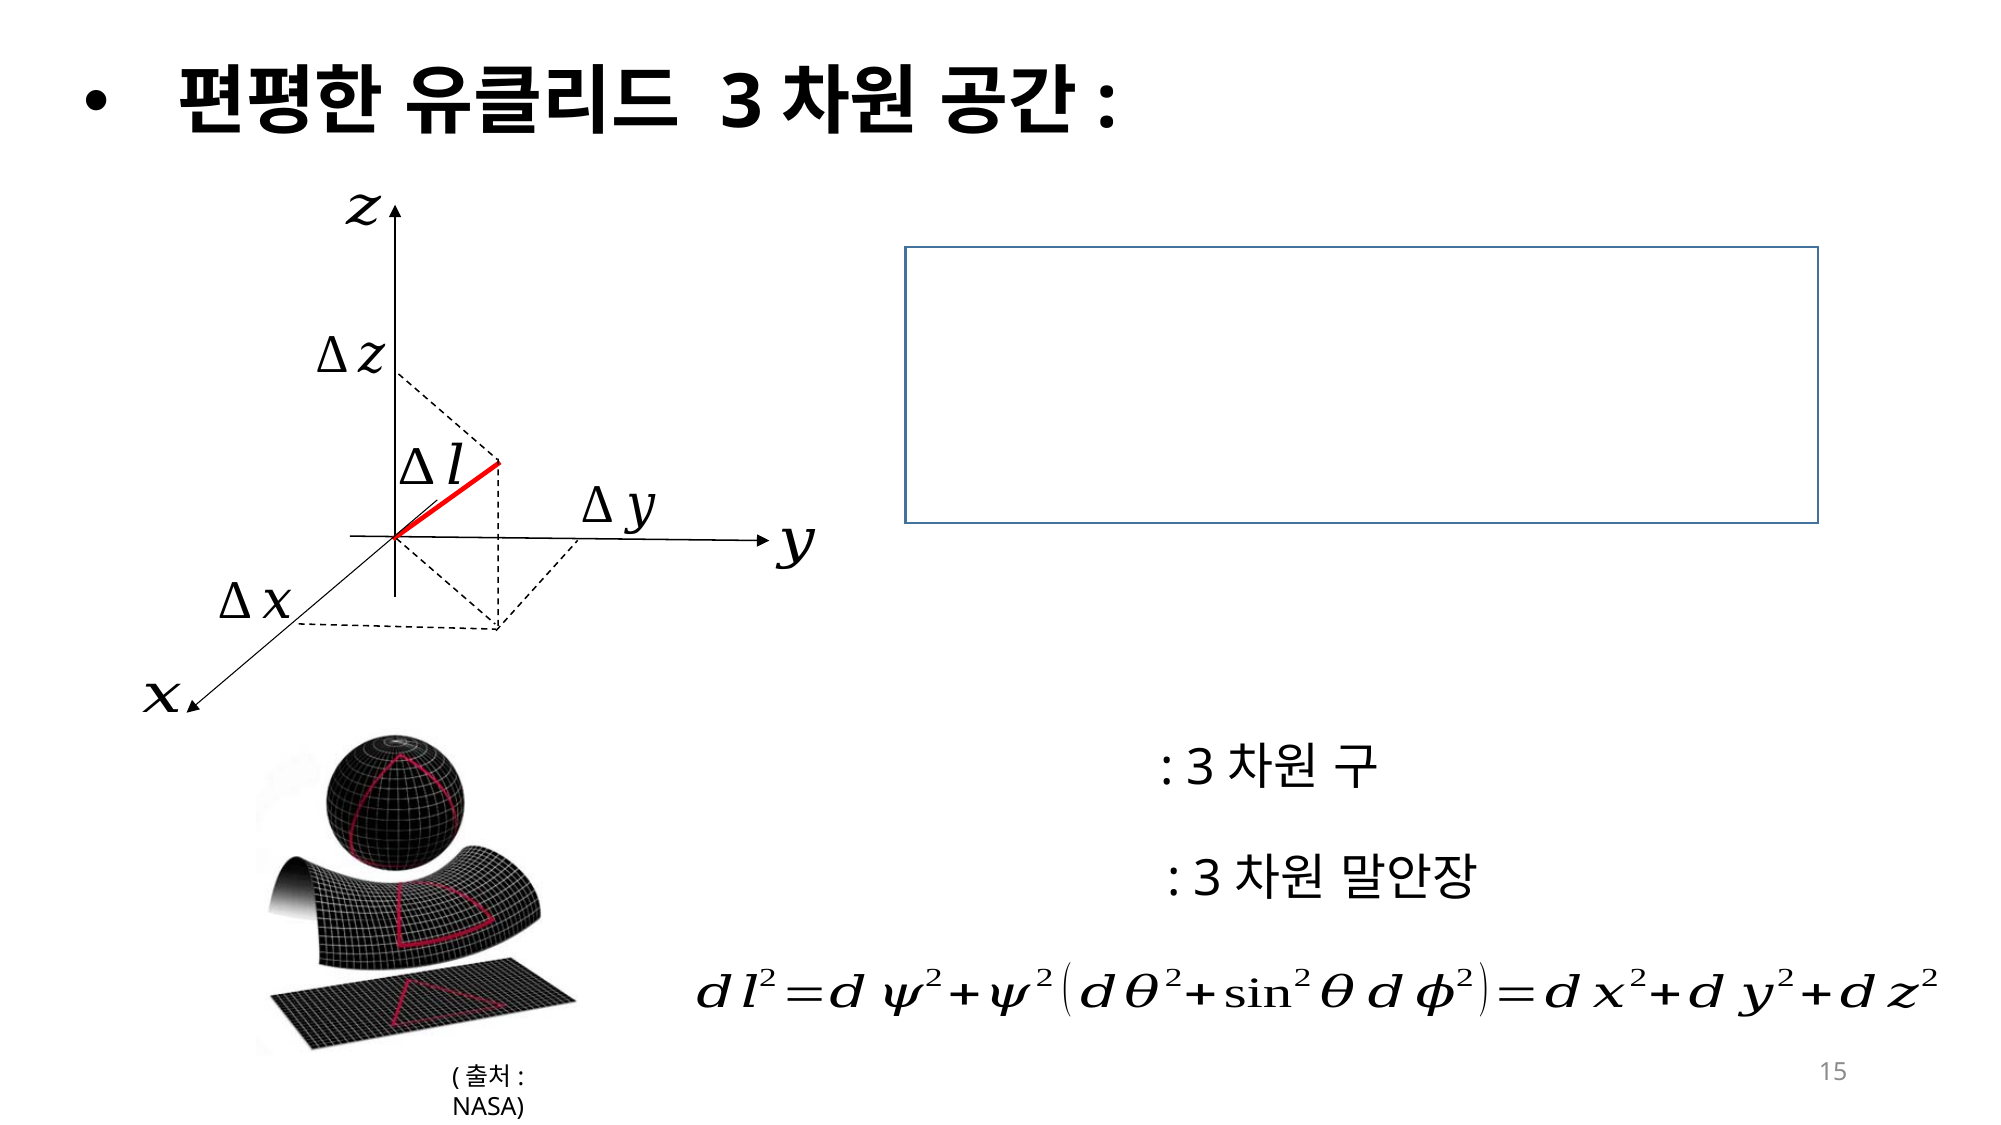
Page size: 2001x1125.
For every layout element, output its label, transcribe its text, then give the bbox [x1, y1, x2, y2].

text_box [298, 623, 496, 630]
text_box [186, 499, 438, 713]
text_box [496, 540, 578, 631]
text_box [501, 536, 770, 541]
slide_number 15 [1412, 1042, 1863, 1103]
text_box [256, 728, 613, 1099]
title 편평한 유클리드 3차원 공간: [68, 44, 1794, 162]
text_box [396, 538, 496, 625]
text_box [904, 246, 1819, 524]
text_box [392, 462, 497, 540]
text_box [398, 373, 498, 460]
